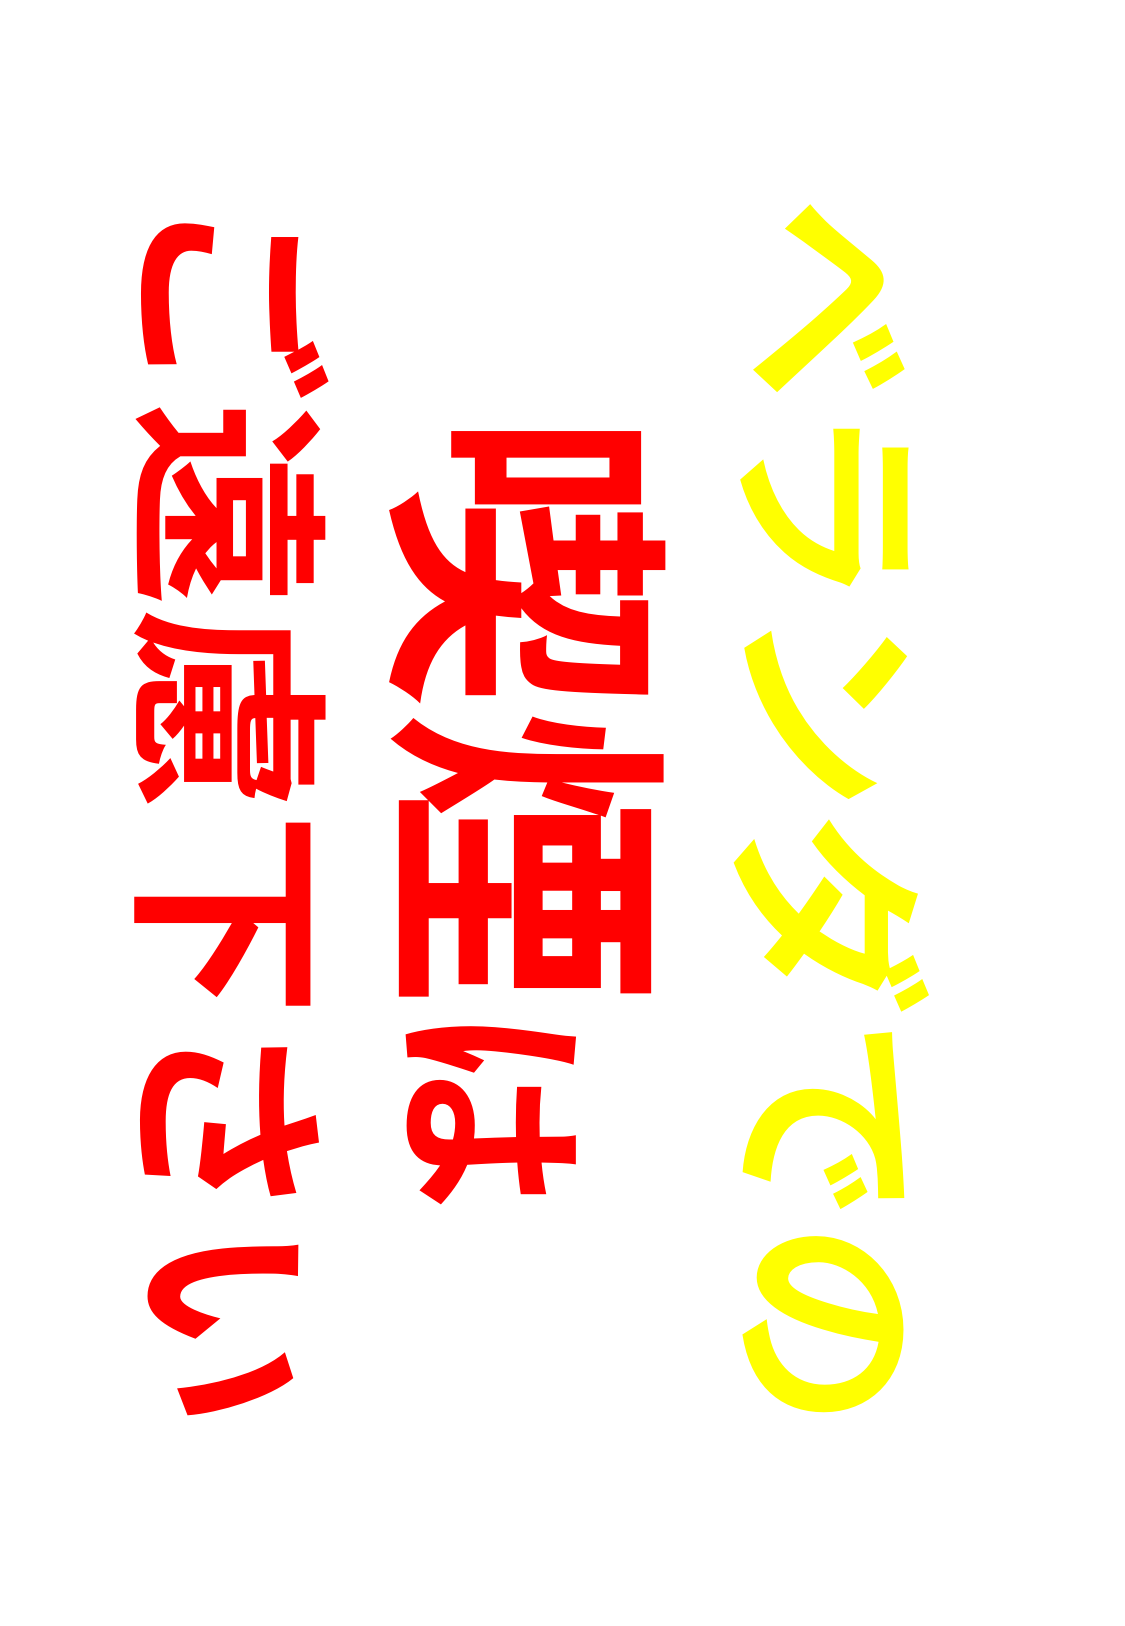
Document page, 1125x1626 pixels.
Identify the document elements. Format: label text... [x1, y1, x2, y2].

text_box ベランダでの 喫煙は ご遠慮下さい [104, 0, 989, 1625]
